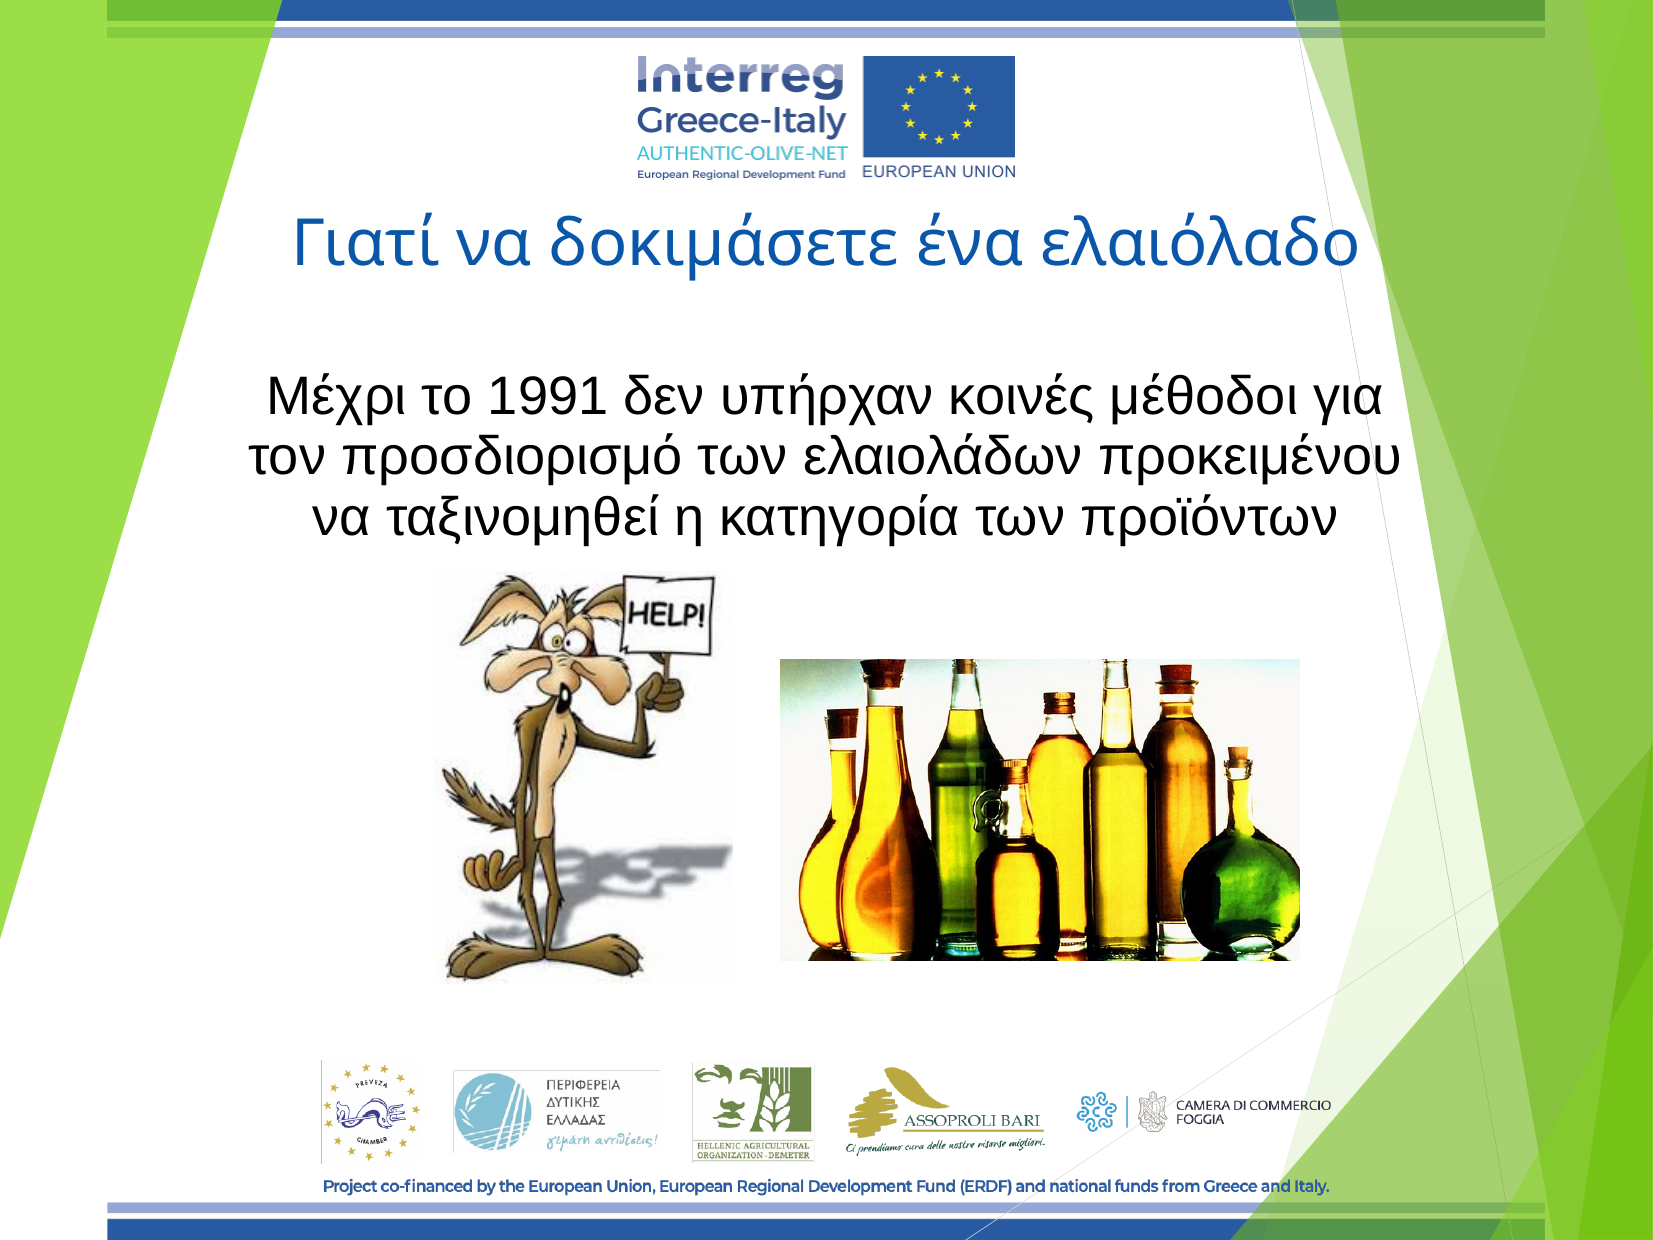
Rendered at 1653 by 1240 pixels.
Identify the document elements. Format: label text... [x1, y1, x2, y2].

text_box Μέχρι το 1991 δεν υπήρχαν κοινές μέθοδοι για τον προσδιορισμό των ελαιολάδων προκειμένου να ταξινομηθεί η κατηγορία των προϊόντων [218, 358, 1433, 555]
picture [780, 658, 1300, 961]
title Γιατί να δοκιμάσετε ένα ελαιόλαδο [82, 198, 1572, 358]
picture [109, 1002, 1336, 1240]
picture [433, 571, 733, 985]
picture [272, 0, 1298, 38]
picture [637, 56, 1015, 180]
